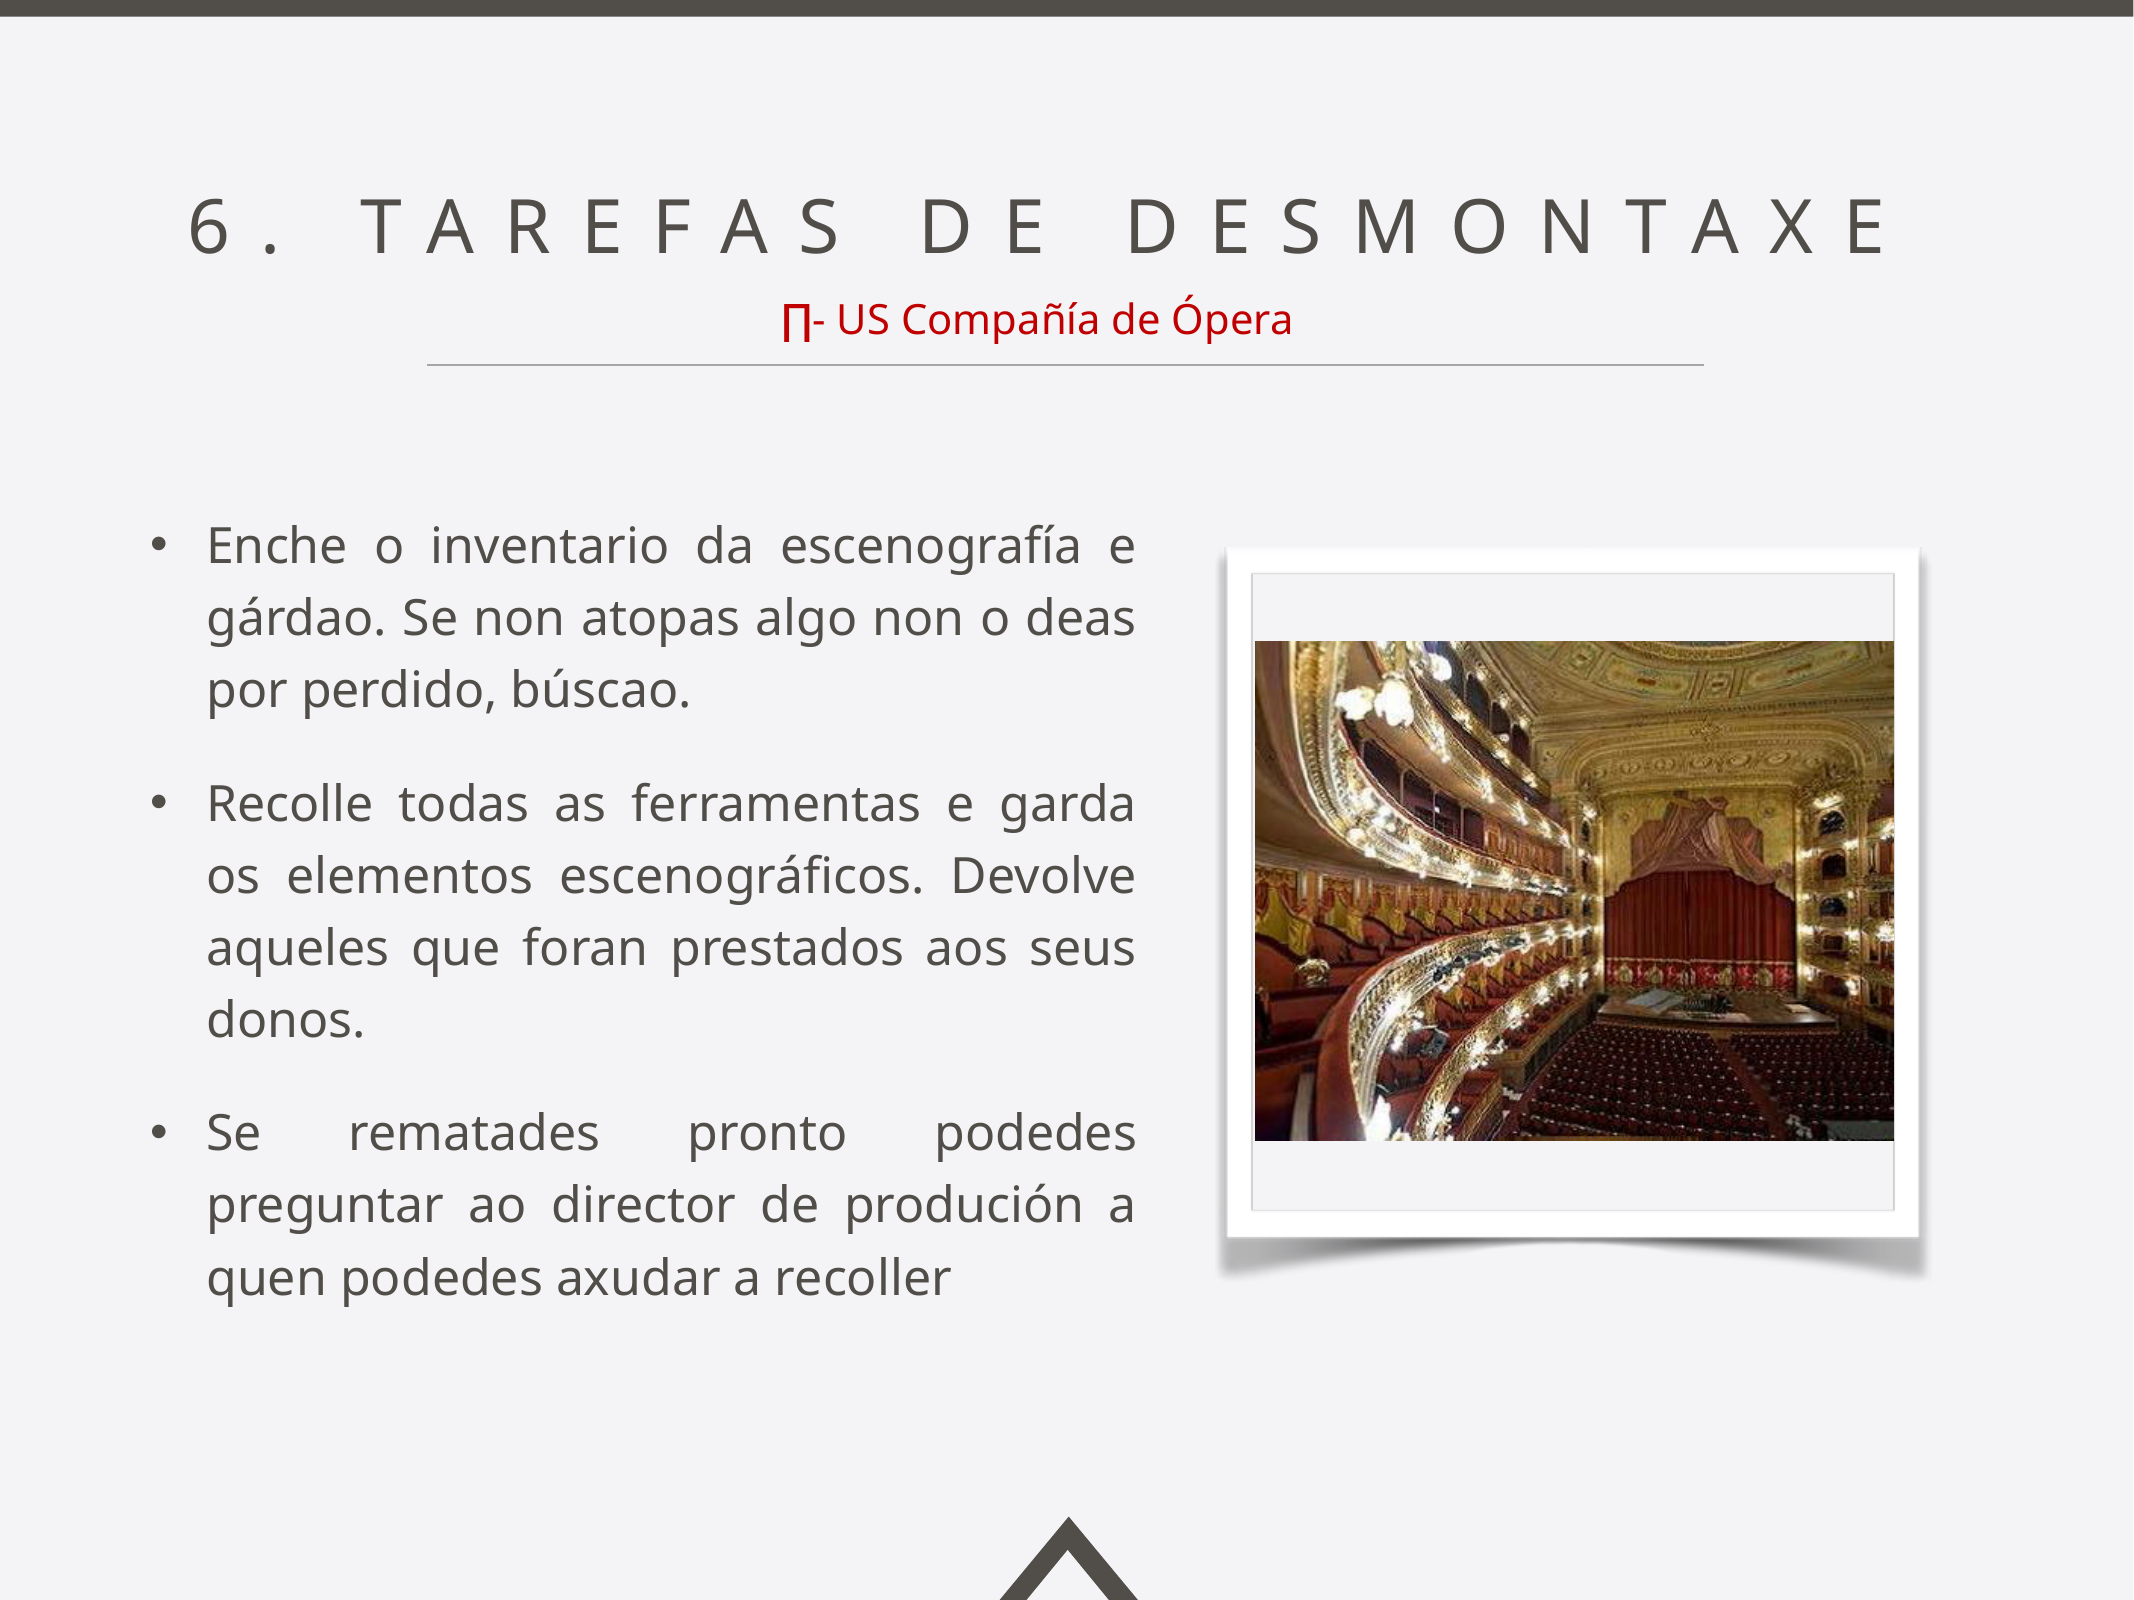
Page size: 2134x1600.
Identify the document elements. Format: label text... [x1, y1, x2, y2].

list ∏- US Compañía de Ópera [397, 292, 1678, 361]
title 6. tarefas de desmontaxe [149, 135, 1926, 270]
list Enche o inventario da escenografía e gárdao. Se non atopas algo non o deas por perdido, búscao. Recolle todas as ferramentas e garda os elementos escenográficos. Devolve aqueles que foran prestados aos seus donos. Se rematades pronto podedes preguntar ao director de produción a quen podedes axudar a recoller [149, 501, 1138, 1346]
picture [1215, 547, 1932, 1286]
